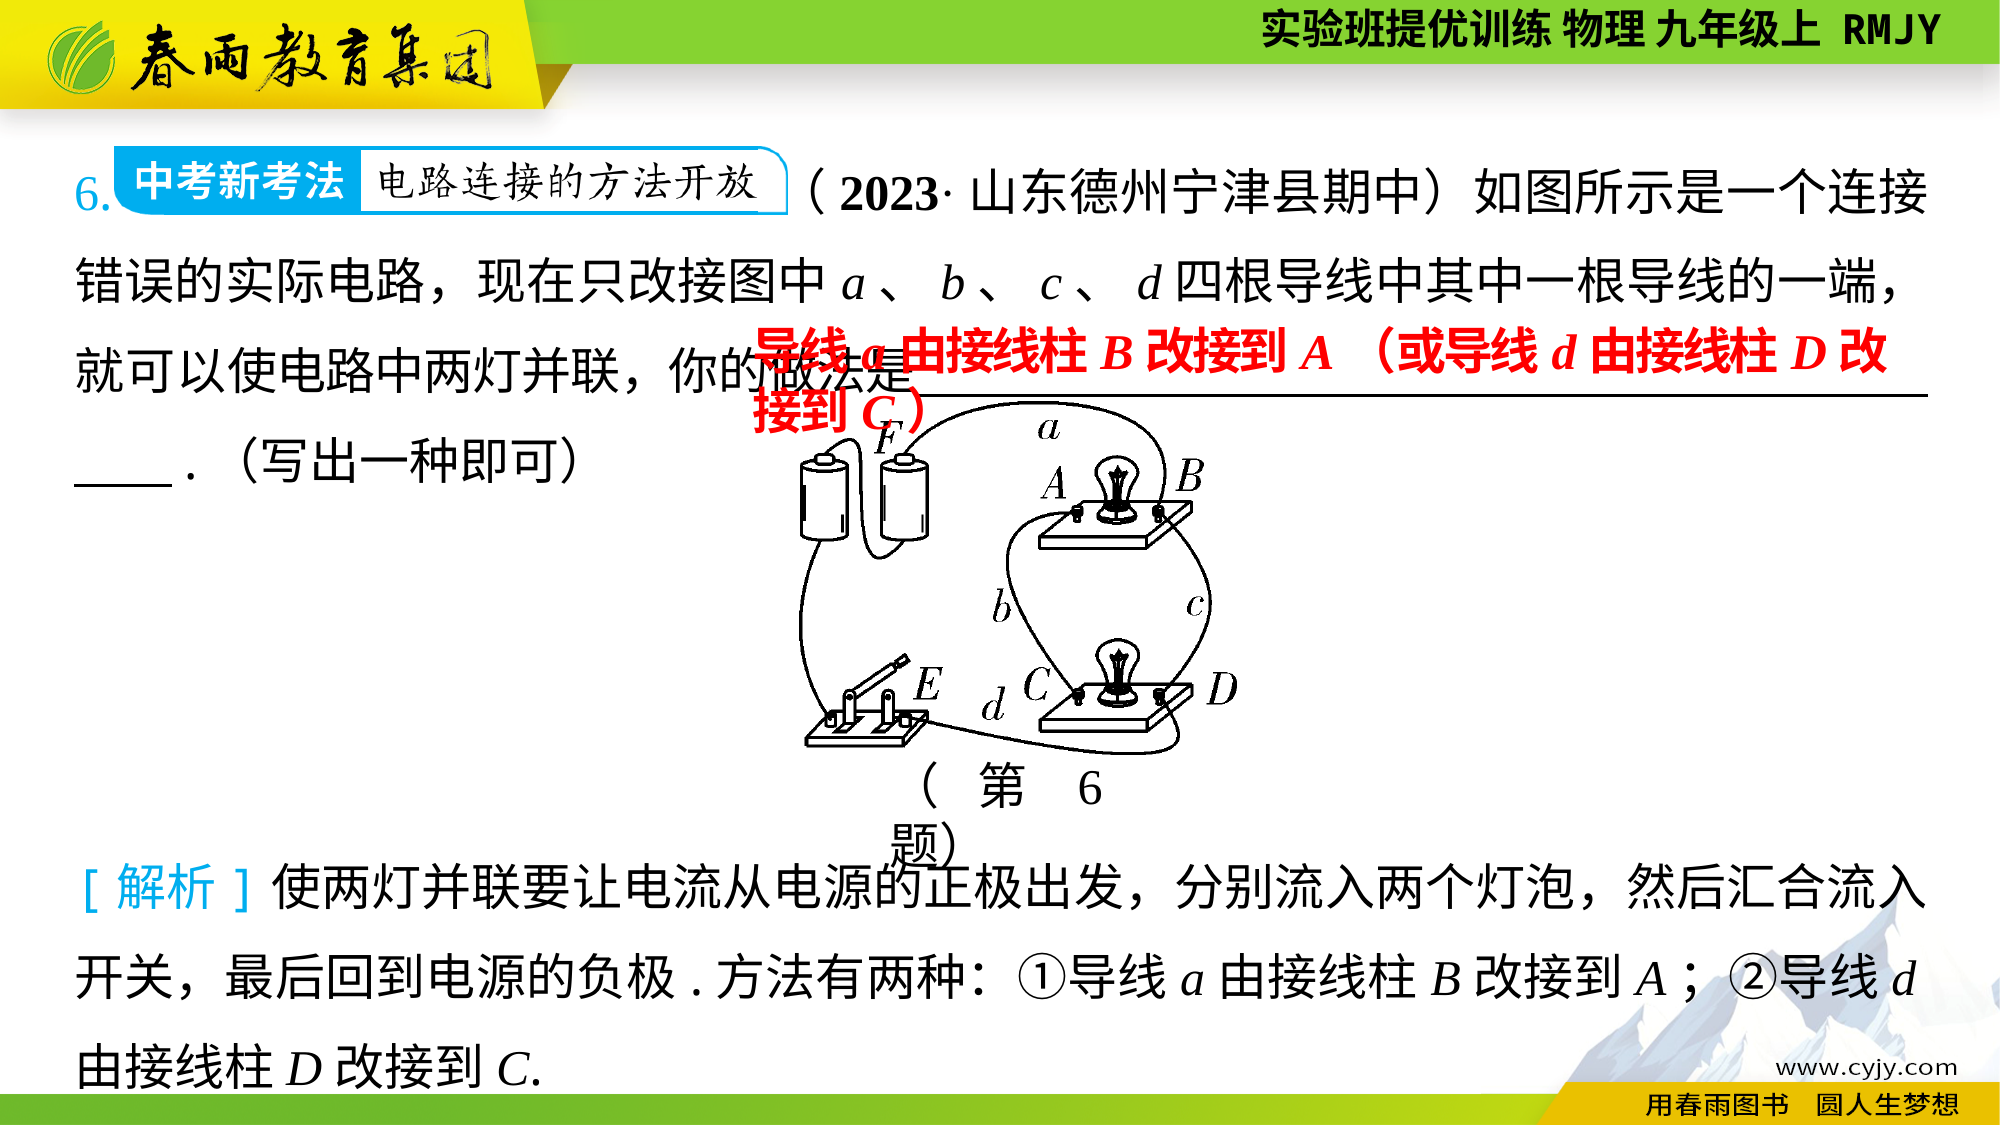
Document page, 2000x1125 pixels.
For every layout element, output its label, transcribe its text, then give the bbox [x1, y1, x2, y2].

text_box （第6题） [874, 763, 1130, 817]
picture [0, 0, 2000, 1125]
list 6. （2023·山东德州宁津县期中）如图所示是一个连接错误的实际电路，现在只改接图中a、b、c、d四根导线中其中一根导线的一端，就可以使电路中两灯并联，你的做法是 .（写出一种即可） [59, 122, 1944, 502]
text_box [解析]使两灯并联要让电流从电源的正极出发，分别流入两个灯泡，然后汇合流入开关，最后回到电源的负极.方法有两种：①导线a由接线柱B改接到A；②导线d由接线柱D改接到C. [59, 817, 1944, 1103]
text_box 导线a由接线柱B改接到A（或导线d由接线柱D改接到C） [738, 312, 1931, 448]
